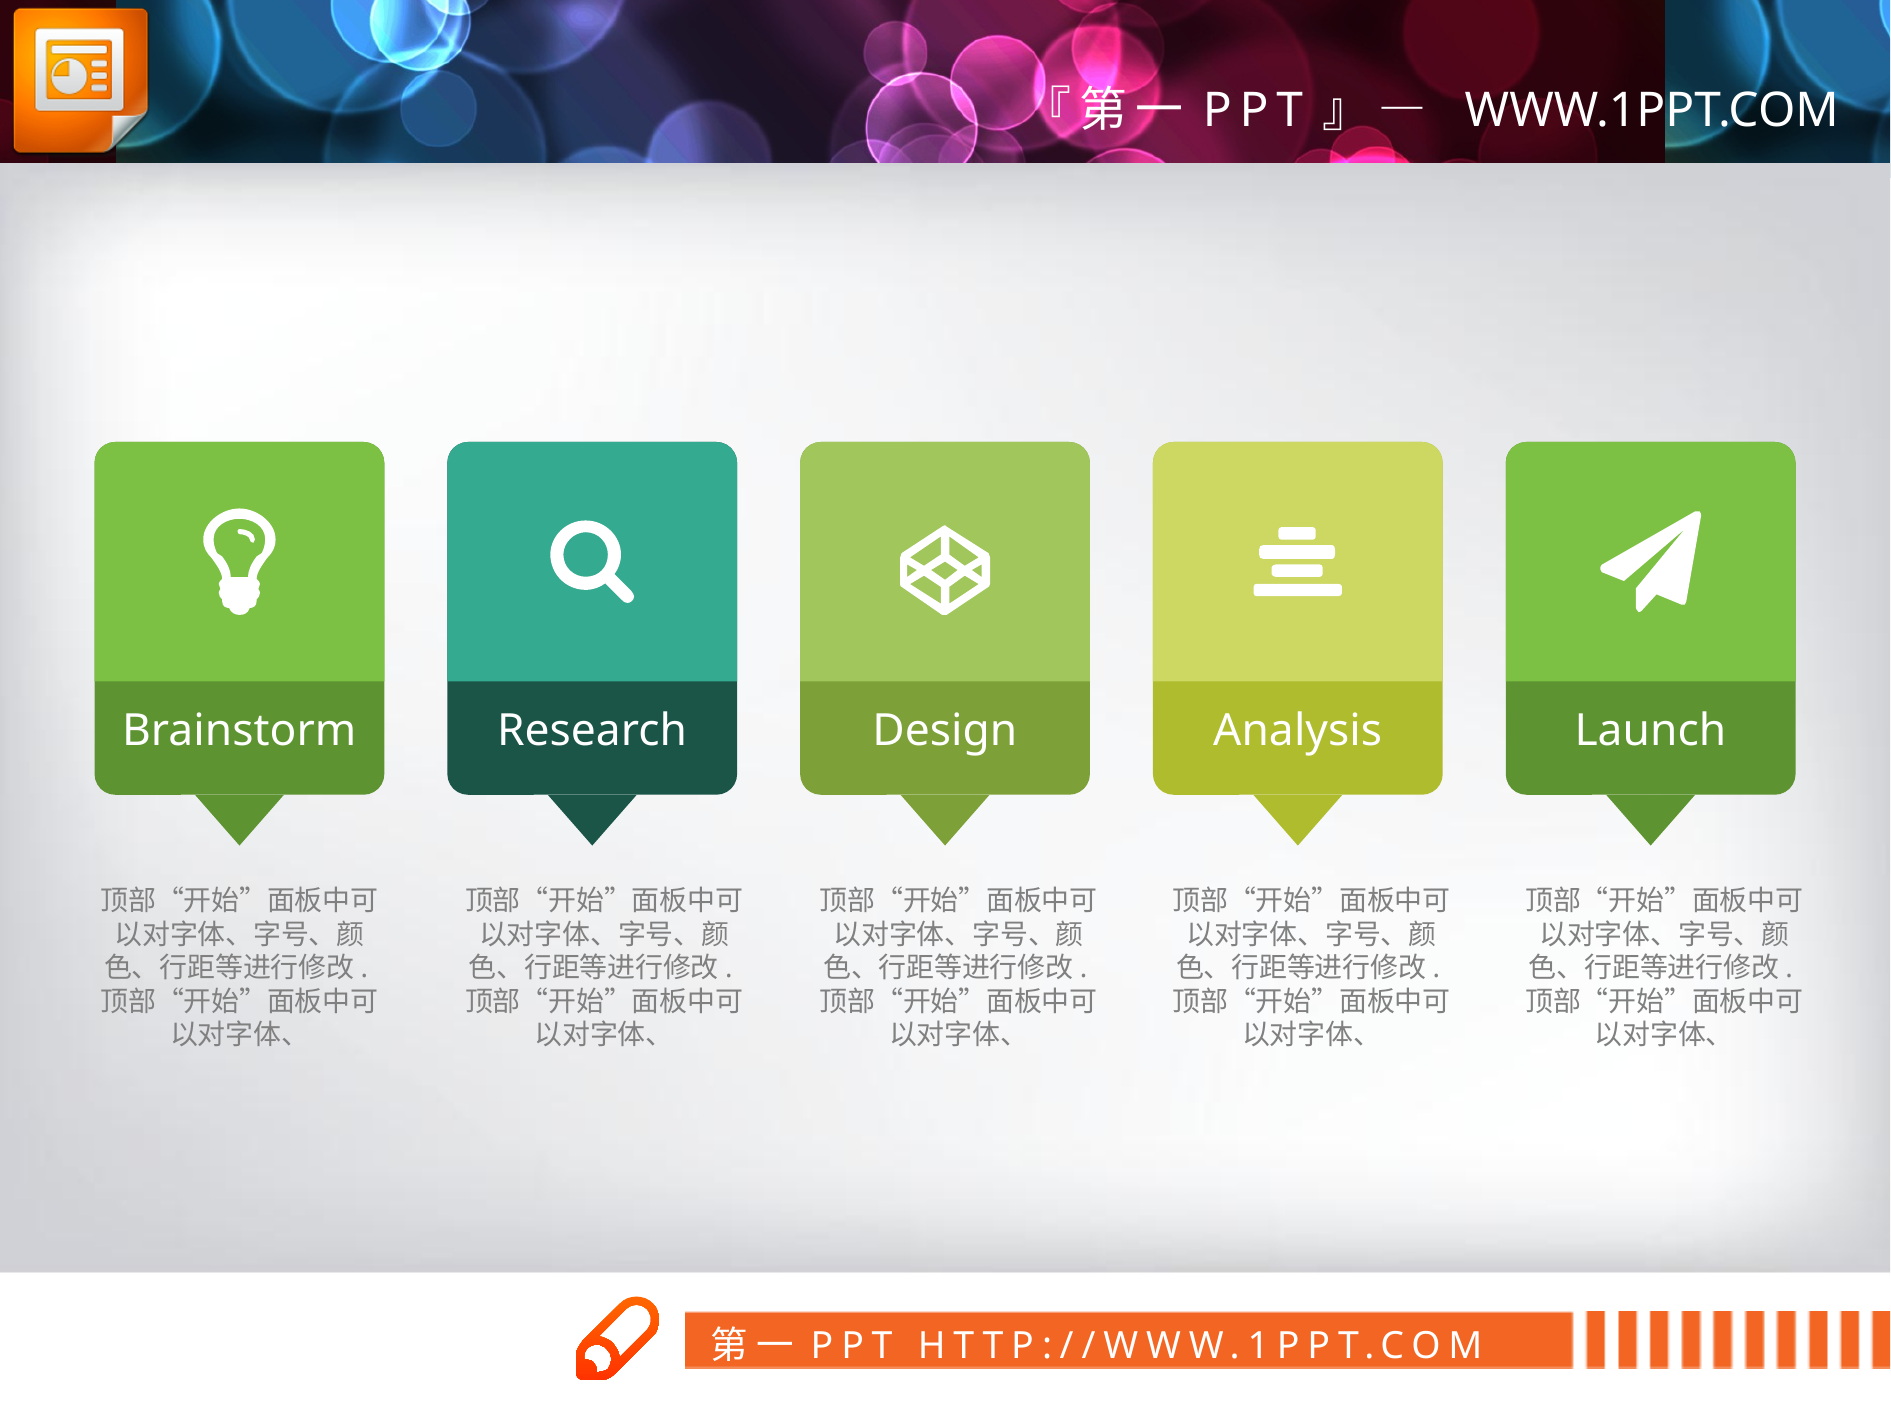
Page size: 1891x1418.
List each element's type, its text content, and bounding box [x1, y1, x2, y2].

text_box 顶部“开始”面板中可以对字体、字号、颜色、行距等进行修改.顶部“开始”面板中可以对字体、 [94, 883, 385, 1050]
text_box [1505, 441, 1796, 846]
text_box 顶部“开始”面板中可以对字体、字号、颜色、行距等进行修改.顶部“开始”面板中可以对字体、 [1519, 883, 1810, 1050]
picture [0, 0, 1891, 1275]
picture [685, 1311, 1891, 1369]
text_box 顶部“开始”面板中可以对字体、字号、颜色、行距等进行修改.顶部“开始”面板中可以对字体、 [813, 883, 1104, 1050]
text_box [799, 441, 1091, 846]
text_box 顶部“开始”面板中可以对字体、字号、颜色、行距等进行修改.顶部“开始”面板中可以对字体、 [459, 883, 749, 1050]
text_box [447, 441, 738, 846]
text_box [1152, 441, 1443, 846]
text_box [94, 441, 385, 846]
text_box 顶部“开始”面板中可以对字体、字号、颜色、行距等进行修改.顶部“开始”面板中可以对字体、 [1166, 883, 1457, 1050]
